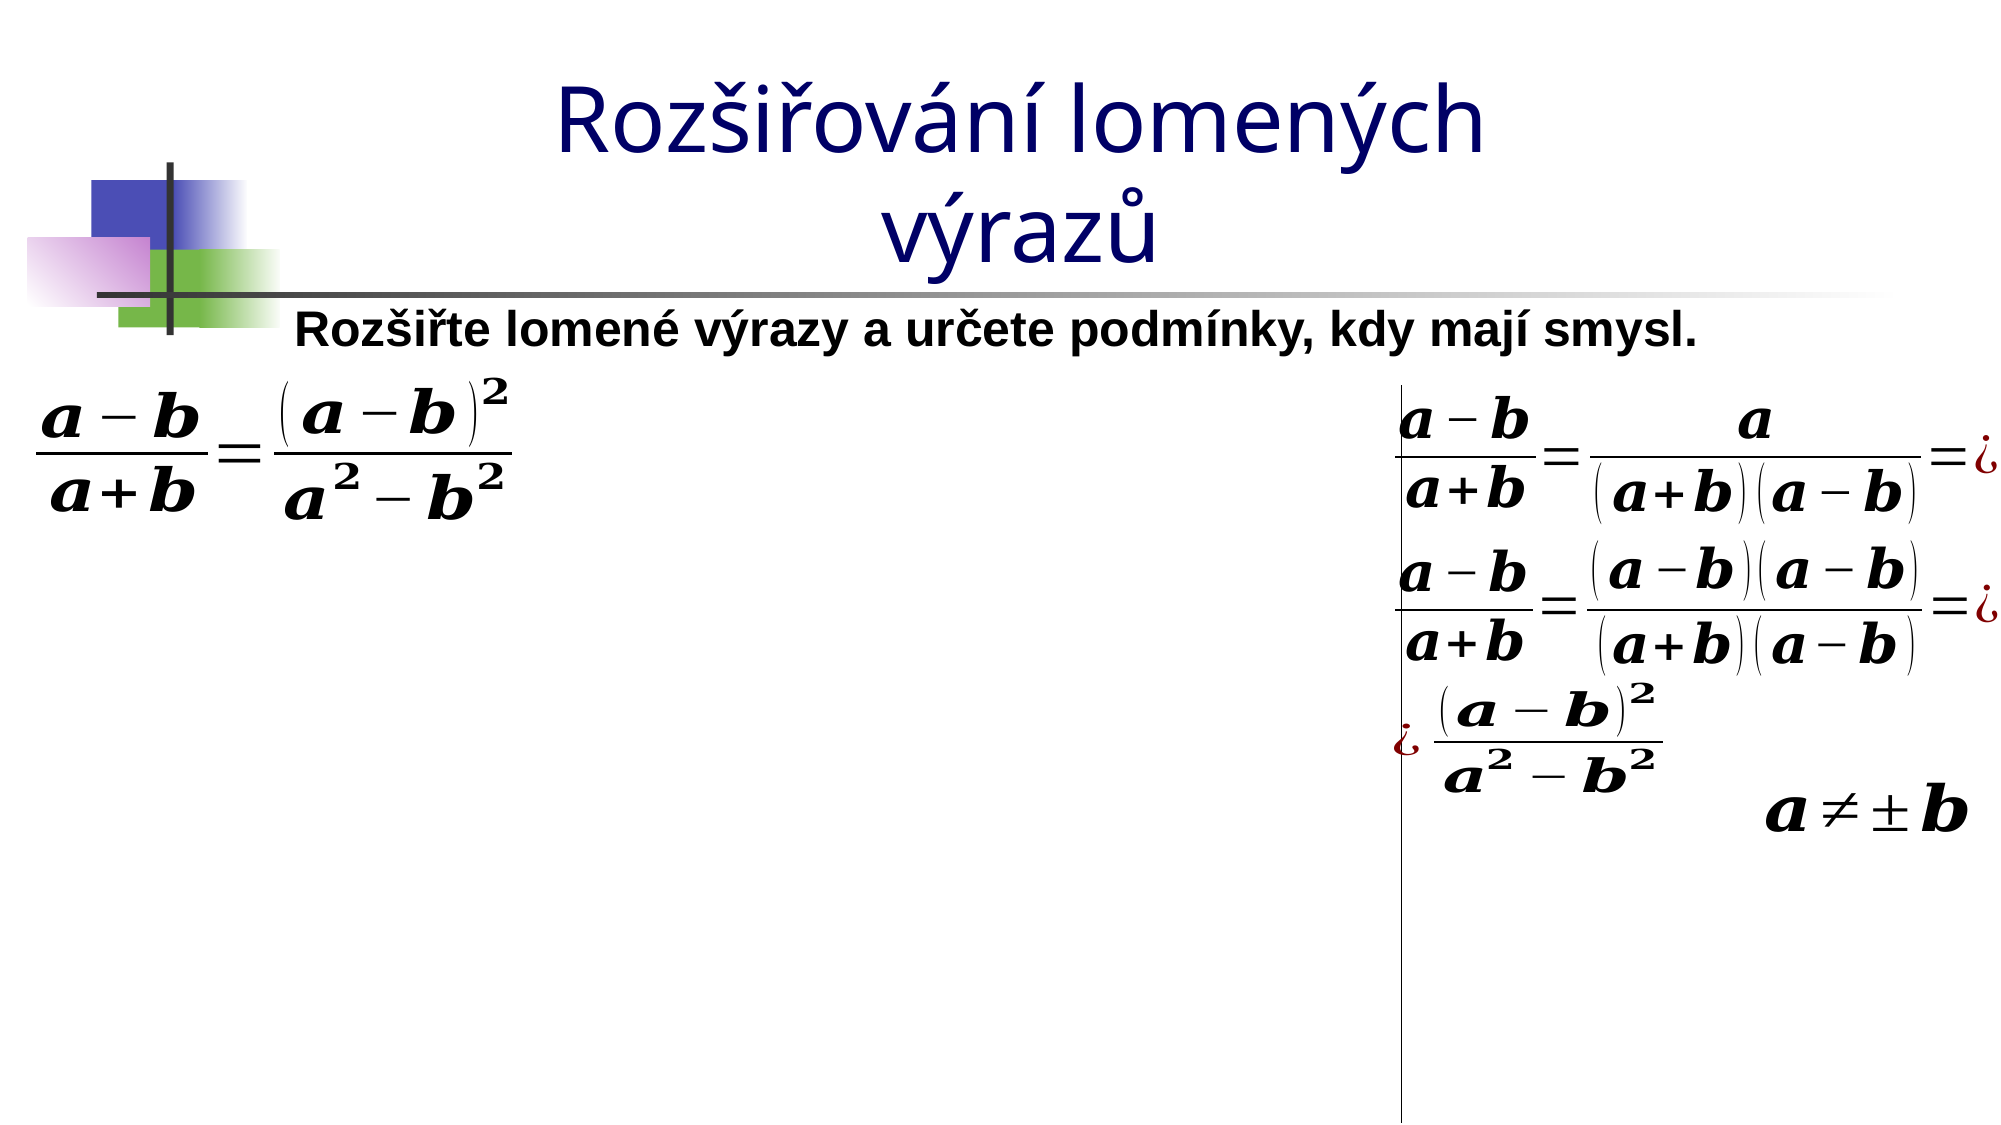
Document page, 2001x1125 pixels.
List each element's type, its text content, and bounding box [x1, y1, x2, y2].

text_box Rozšiřte lomené výrazy a určete podmínky, kdy mají smysl. [279, 290, 1760, 362]
text_box Rozšiřování lomených výrazů [416, 113, 1626, 228]
